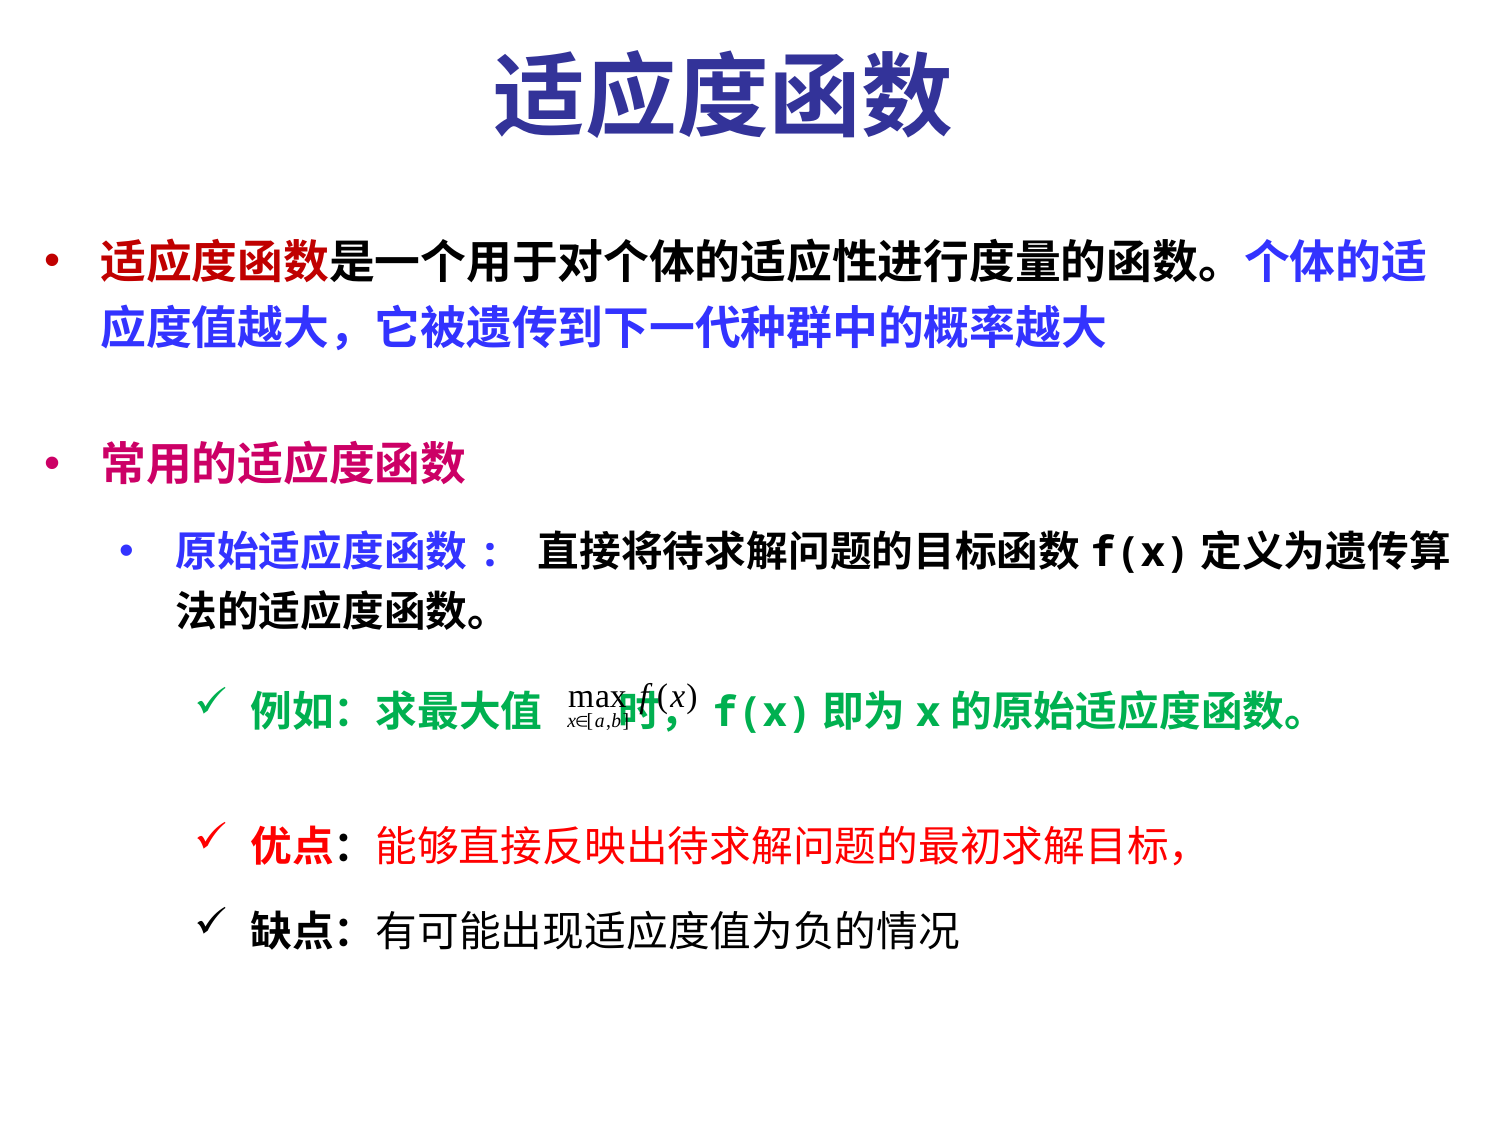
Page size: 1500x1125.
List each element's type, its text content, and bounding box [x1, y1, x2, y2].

text_box 适应度函数 [265, 30, 1181, 156]
text_box 适应度函数是一个用于对个体的适应性进行度量的函数。个体的适应度值越大，它被遗传到下一代种群中的概率越大 常用的适应度函数 原始适应度函数: 直接将待求解问题的目标函数f(x)定义为遗传算法的适应度函数。 例如：求最大值 时，f(x)即为x的原始适应度函数。 优点：能够直接反映出待求解问题的最初求解目标， 缺点：有可能出现适应度值为负的情况 [29, 214, 1471, 963]
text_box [560, 672, 705, 740]
